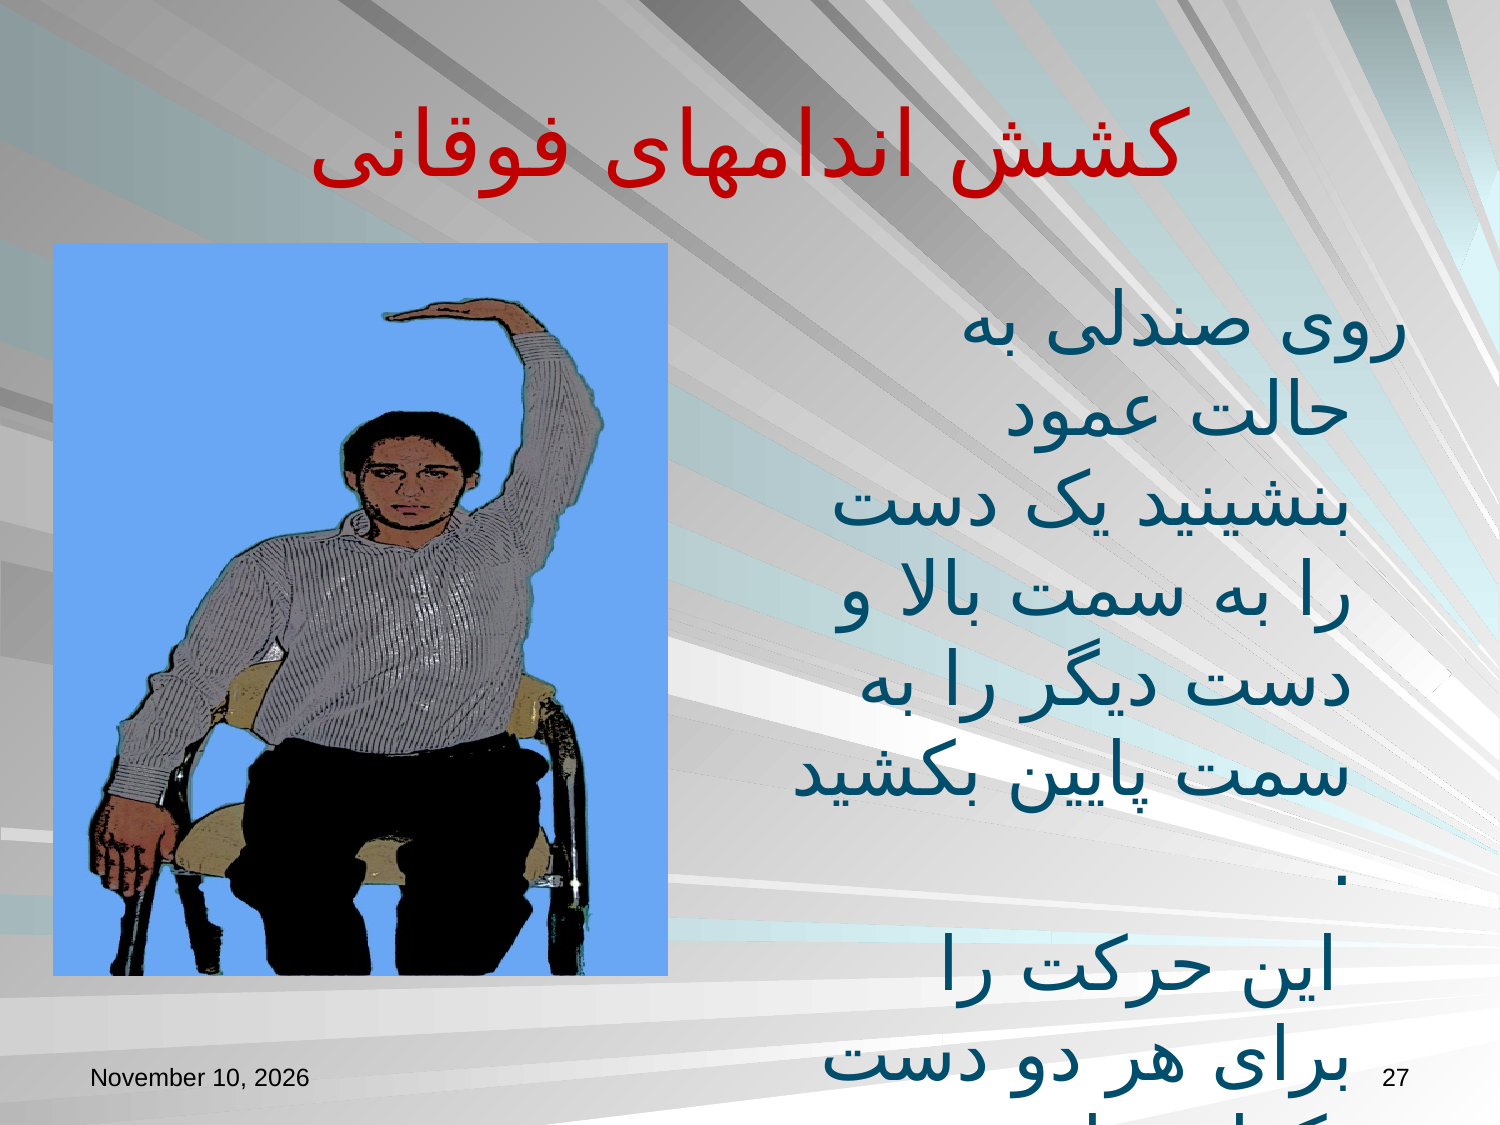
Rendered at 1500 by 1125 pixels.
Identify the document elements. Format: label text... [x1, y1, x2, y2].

slide_number 27 [1074, 1023, 1426, 1100]
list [52, 243, 668, 977]
title کشش اندامهای فوقانی [74, 45, 1426, 234]
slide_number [74, 1023, 426, 1100]
list روی صندلی به حالت عمود بنشینید یک دست را به سمت بالا و دست دیگر را به سمت پایین بکشید . این حرکت را برای هر دو دست تکرار نمایید . [762, 262, 1426, 1006]
